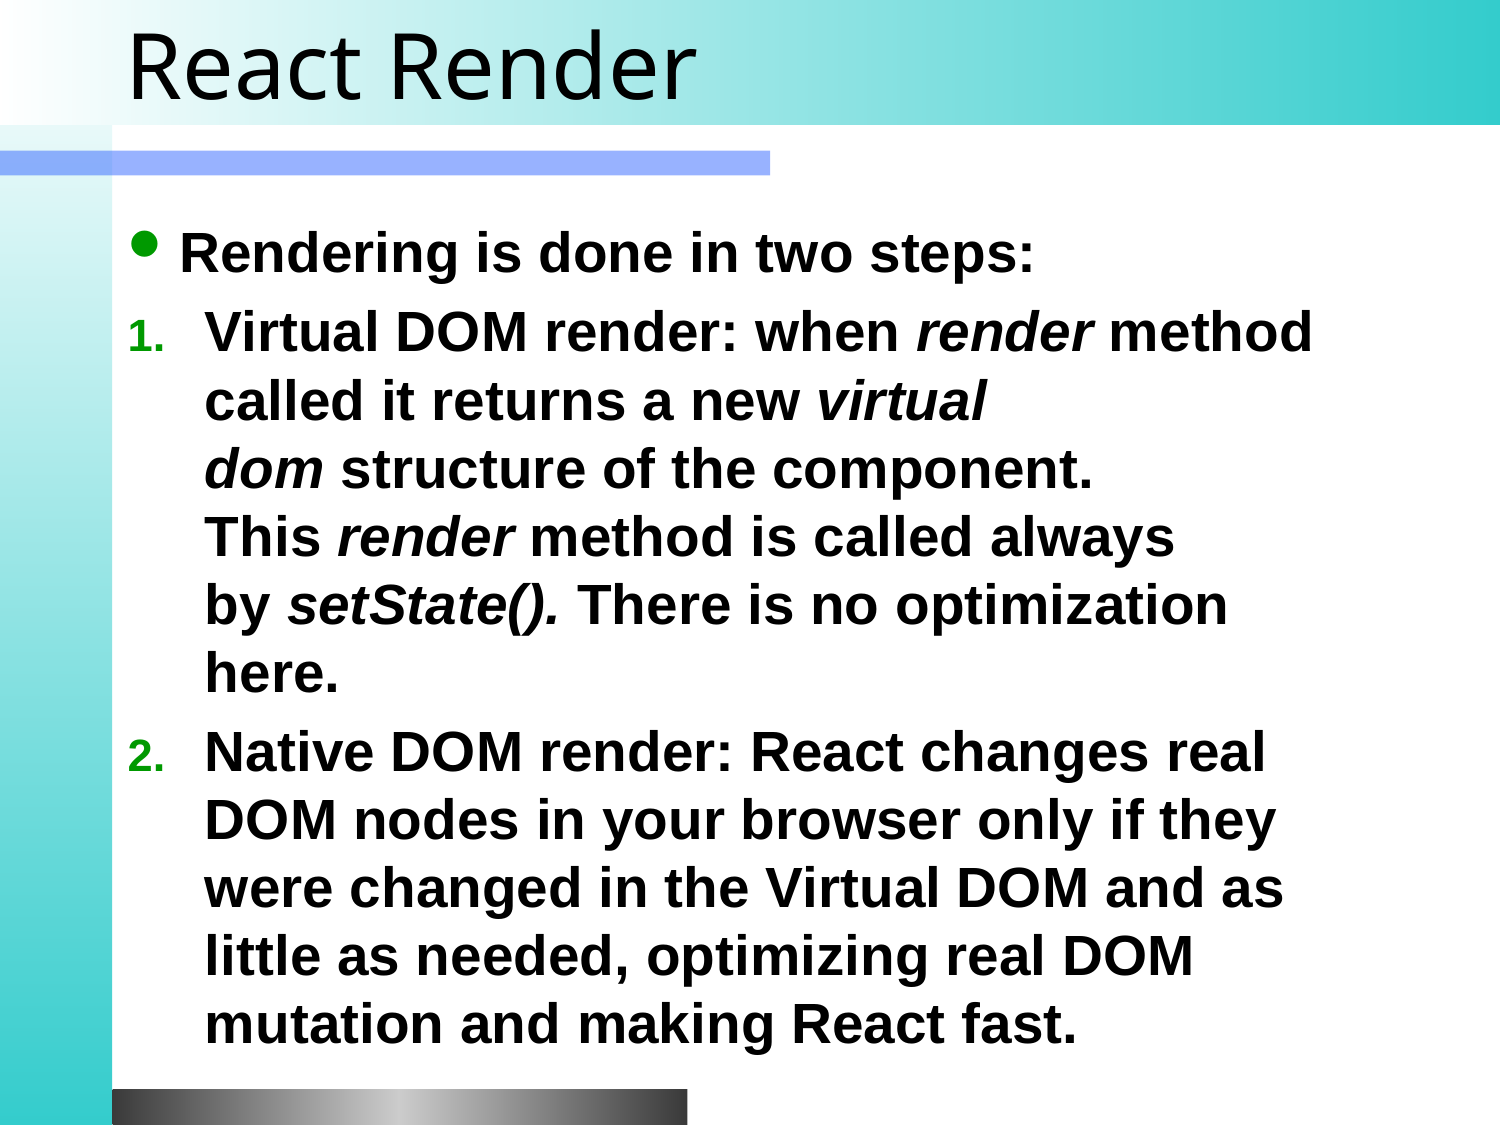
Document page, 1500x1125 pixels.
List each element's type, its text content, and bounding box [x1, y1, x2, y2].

list Rendering is done in two steps: Virtual DOM render: when render method called it returns a new virtual dom structure of the component. This render method is called always by setState(). There is no optimization here. Native DOM render: React changes real DOM nodes in your browser only if they were changed in the Virtual DOM and as little as needed, optimizing real DOM mutation and making React fast. [112, 208, 1388, 1072]
title React Render [110, 0, 1388, 127]
